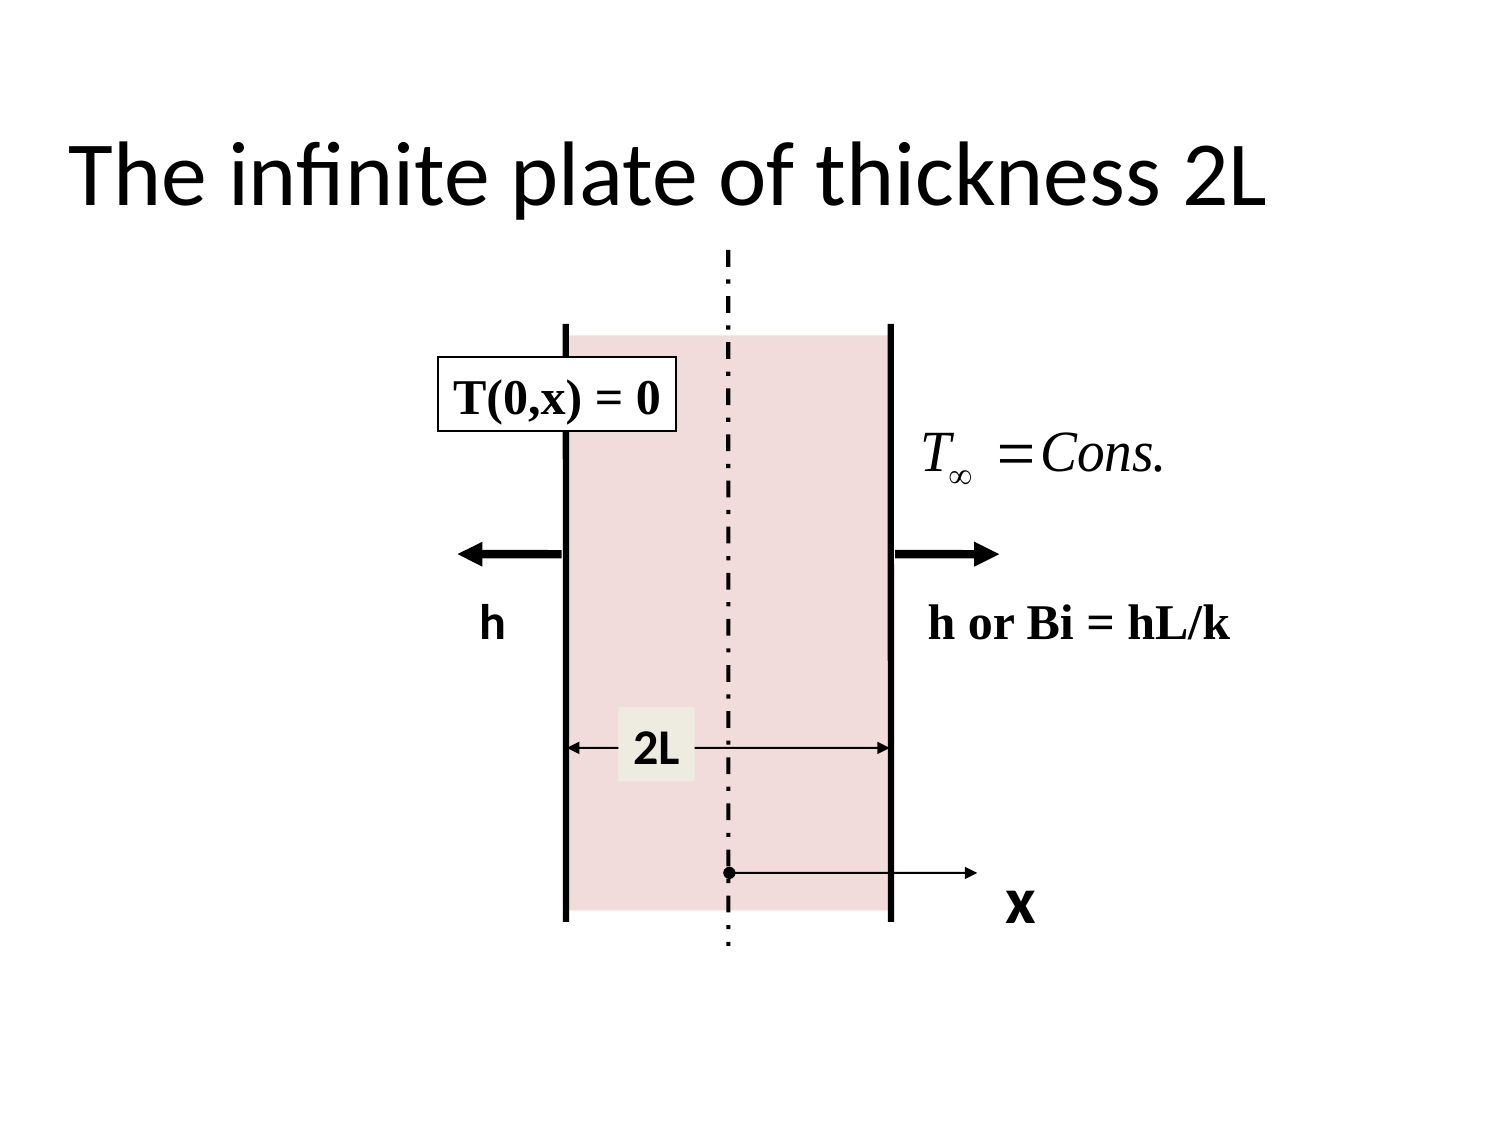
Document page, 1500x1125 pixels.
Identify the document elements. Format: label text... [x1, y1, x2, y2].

text_box The infinite plate of thickness 2L [50, 112, 1288, 225]
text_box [437, 249, 1246, 947]
